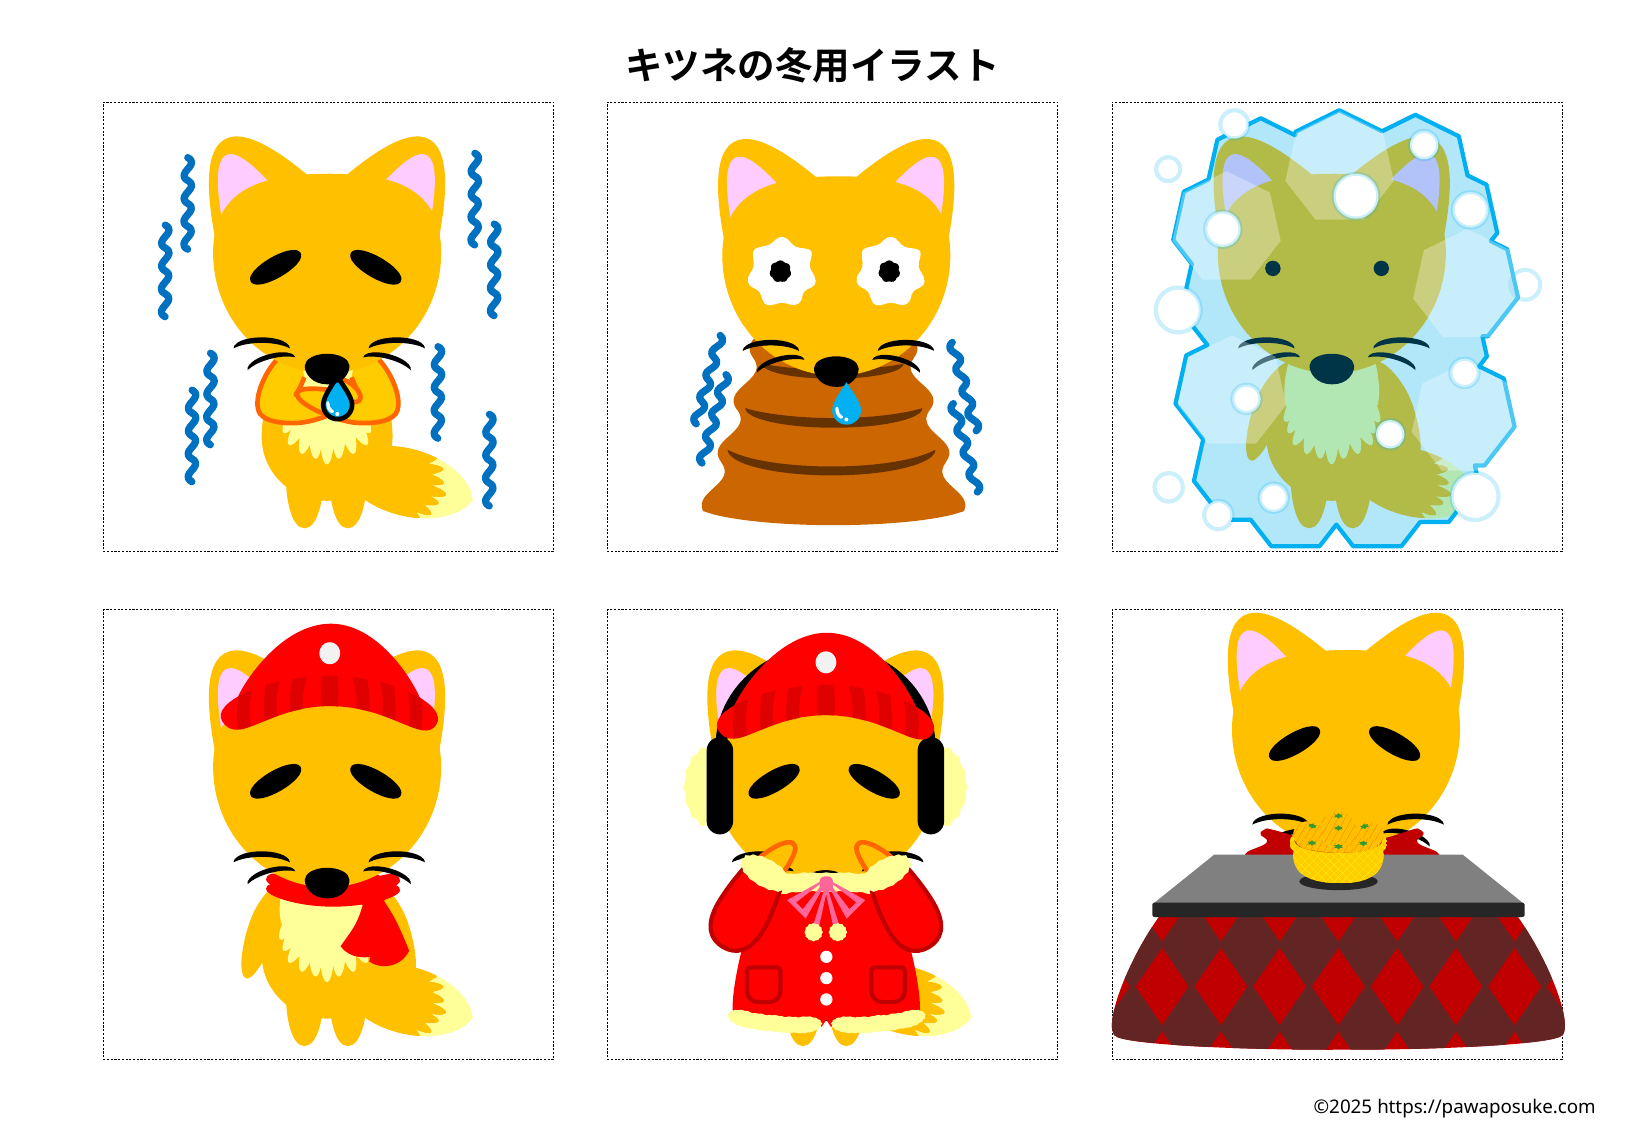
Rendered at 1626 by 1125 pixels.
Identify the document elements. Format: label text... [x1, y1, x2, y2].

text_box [161, 133, 499, 529]
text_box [683, 632, 973, 1047]
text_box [1154, 109, 1541, 547]
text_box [185, 623, 474, 1047]
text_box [1111, 609, 1566, 1050]
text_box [695, 135, 978, 526]
text_box キツネの冬用イラスト [610, 34, 1015, 95]
